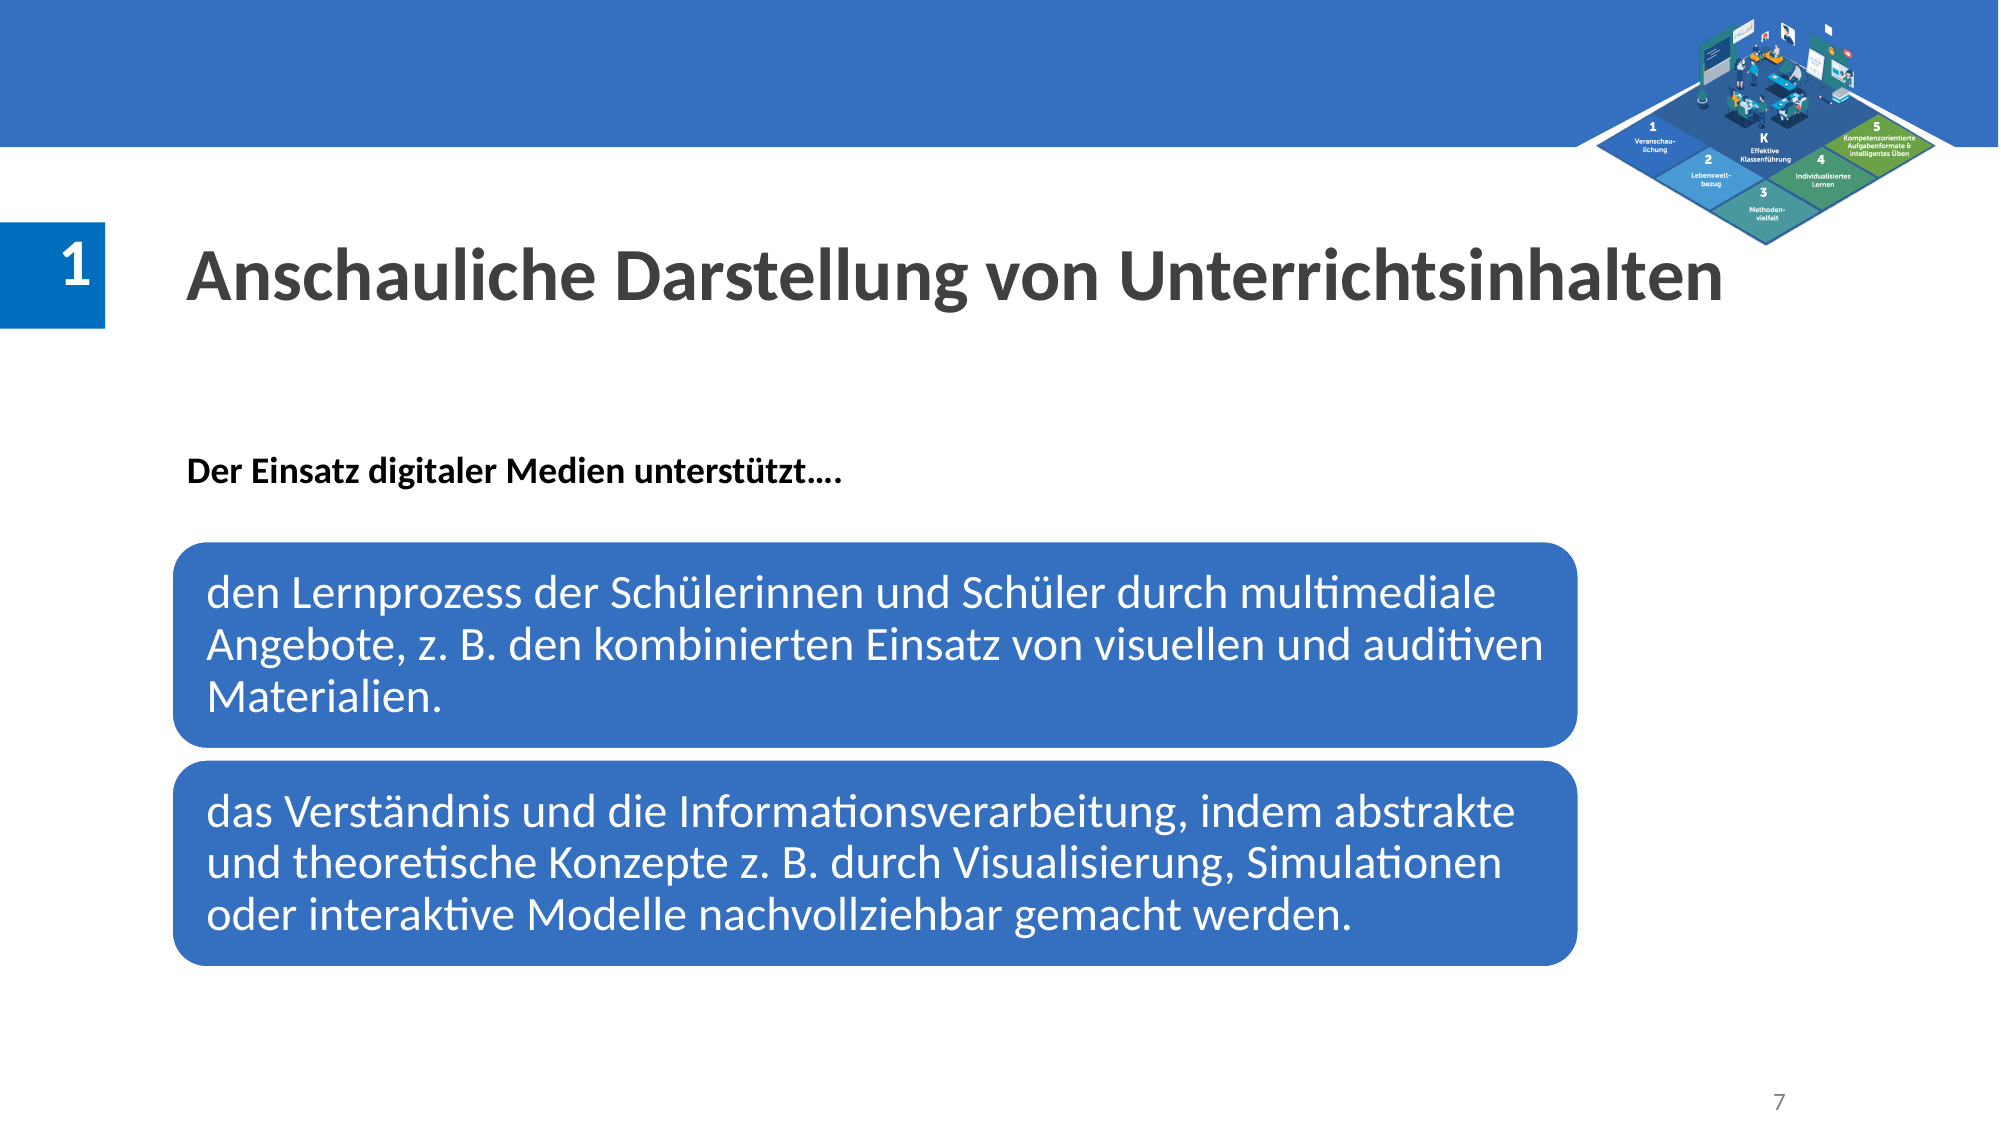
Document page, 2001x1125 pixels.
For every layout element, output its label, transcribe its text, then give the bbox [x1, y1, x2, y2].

list Der Einsatz digitaler Medien unterstützt…. [171, 443, 1663, 1036]
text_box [171, 473, 1579, 1036]
slide_number 7 [1350, 1075, 1801, 1125]
picture [1589, 12, 1942, 249]
list Anschauliche Darstellung von Unterrichtsinhalten [171, 230, 1758, 325]
